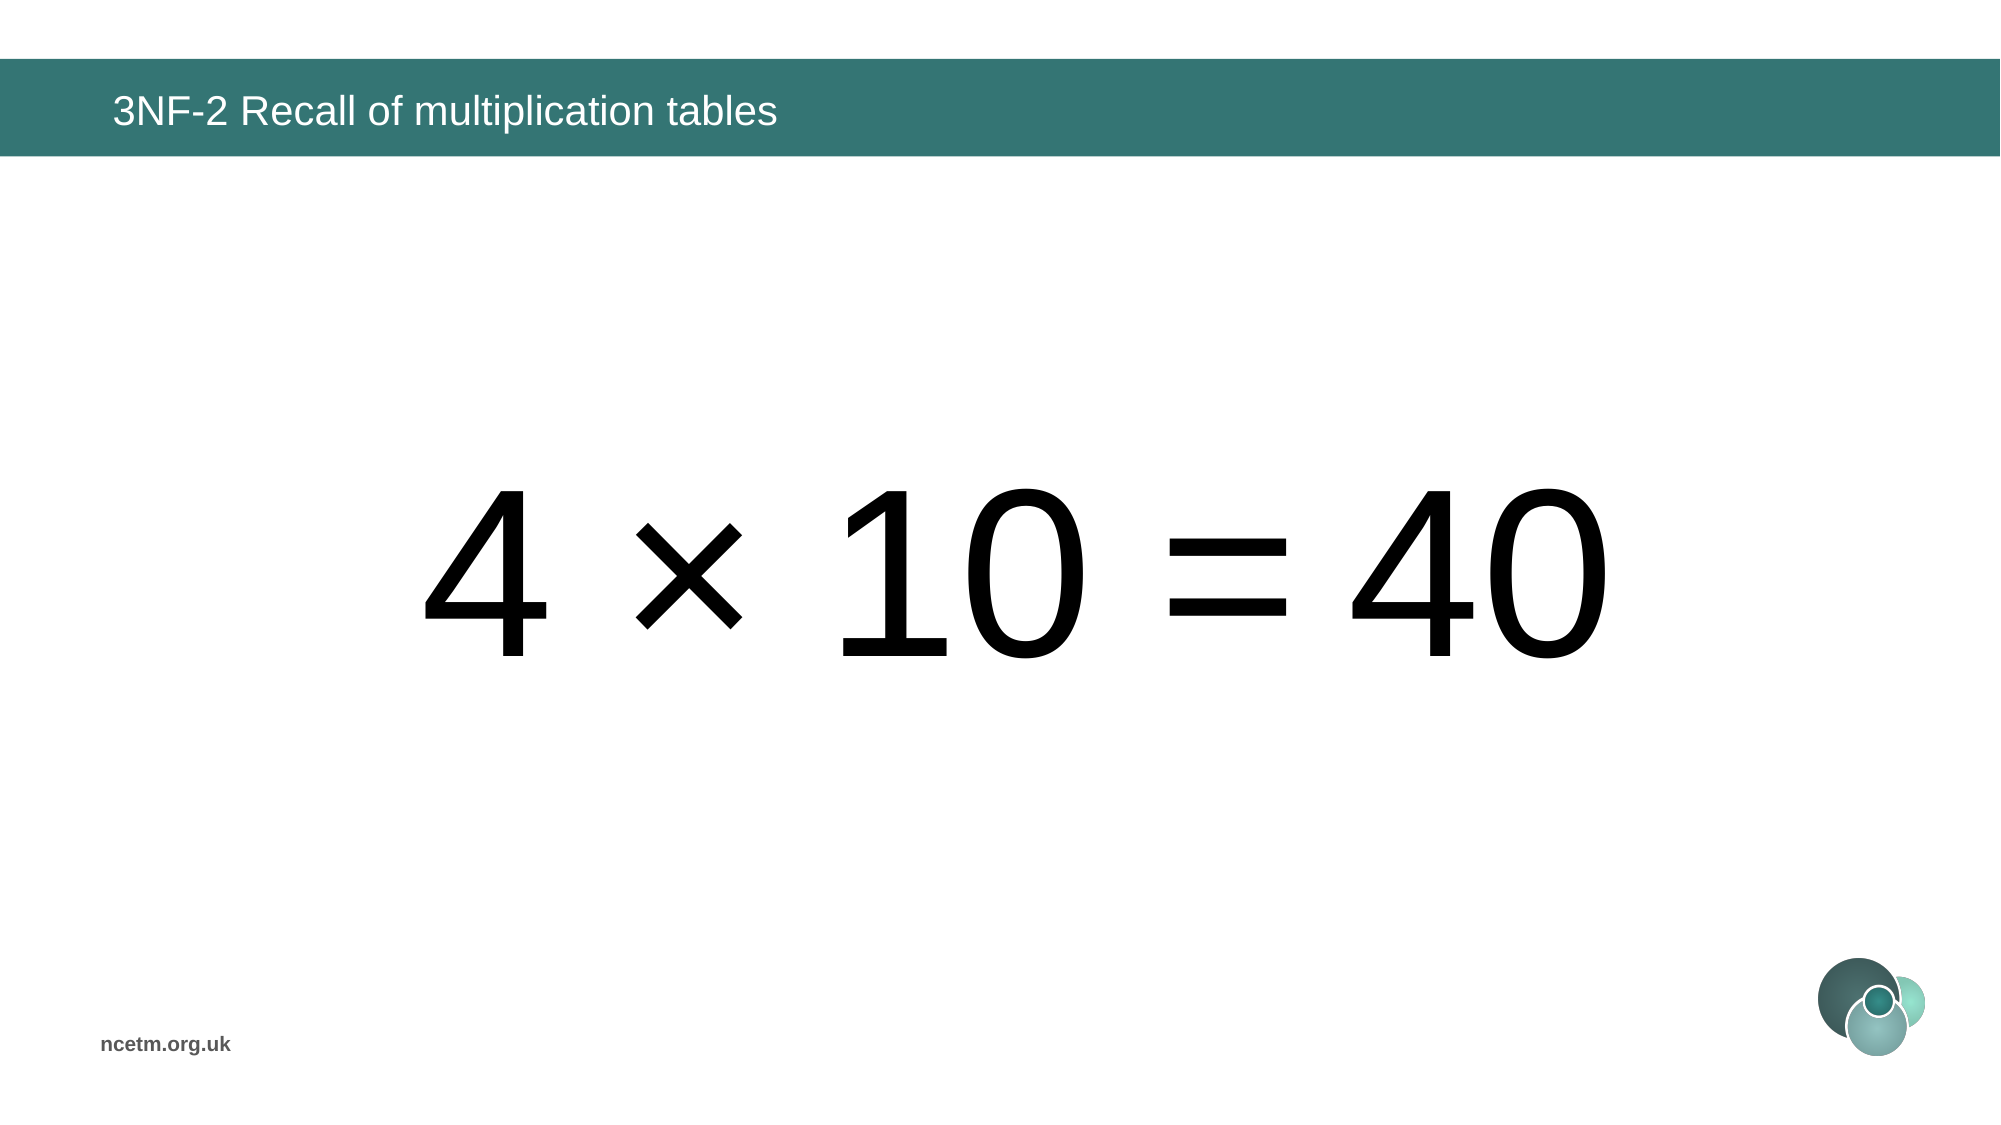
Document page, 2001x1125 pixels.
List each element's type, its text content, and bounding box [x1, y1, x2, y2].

picture [1818, 958, 1925, 1056]
text_box 4 × 10 = [405, 409, 1333, 712]
text_box 40 [1333, 409, 1630, 712]
title 3NF-2 Recall of multiplication tables [97, 76, 1945, 147]
